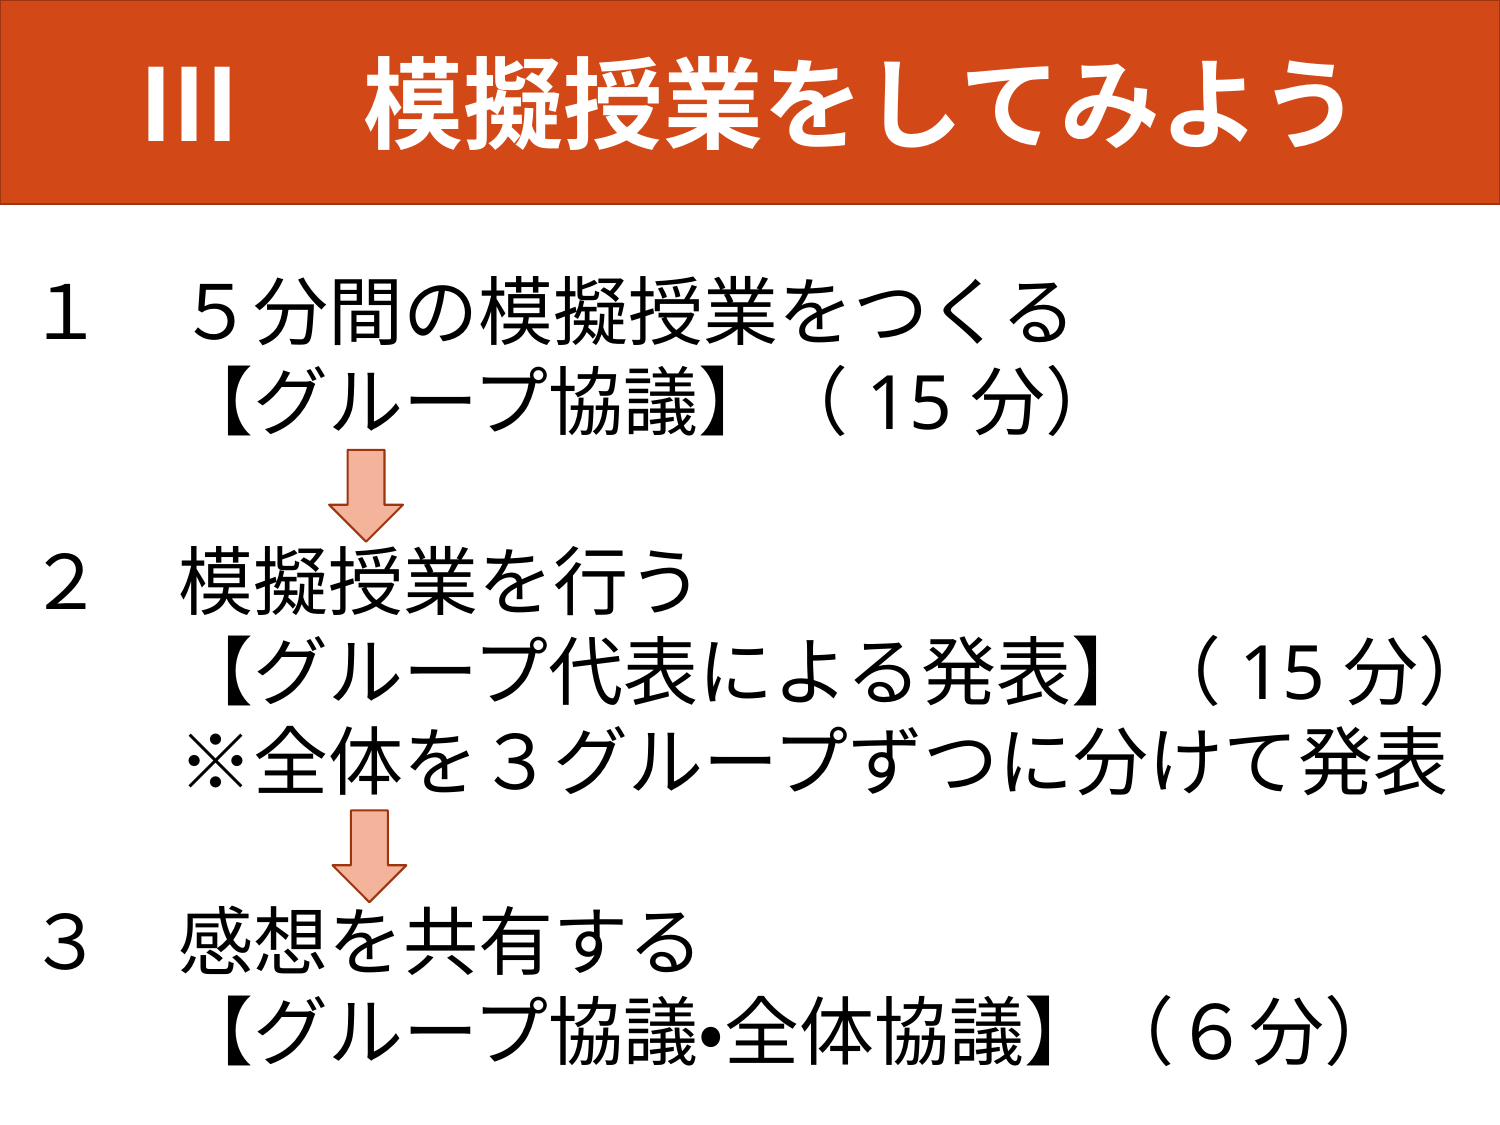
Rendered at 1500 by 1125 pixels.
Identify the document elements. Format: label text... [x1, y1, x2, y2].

text_box １ ５分間の模擬授業をつくる 【グループ協議】（15分） ２ 模擬授業を行う 【グループ代表による発表】（15分） ※全体を３グループずつに分けて発表 ３ 感想を共有する 【グループ協議・全体協議】（６分） [13, 256, 1500, 1082]
text_box Ⅲ 模擬授業をしてみよう [0, 0, 1500, 205]
text_box [331, 809, 408, 903]
text_box [328, 448, 404, 543]
